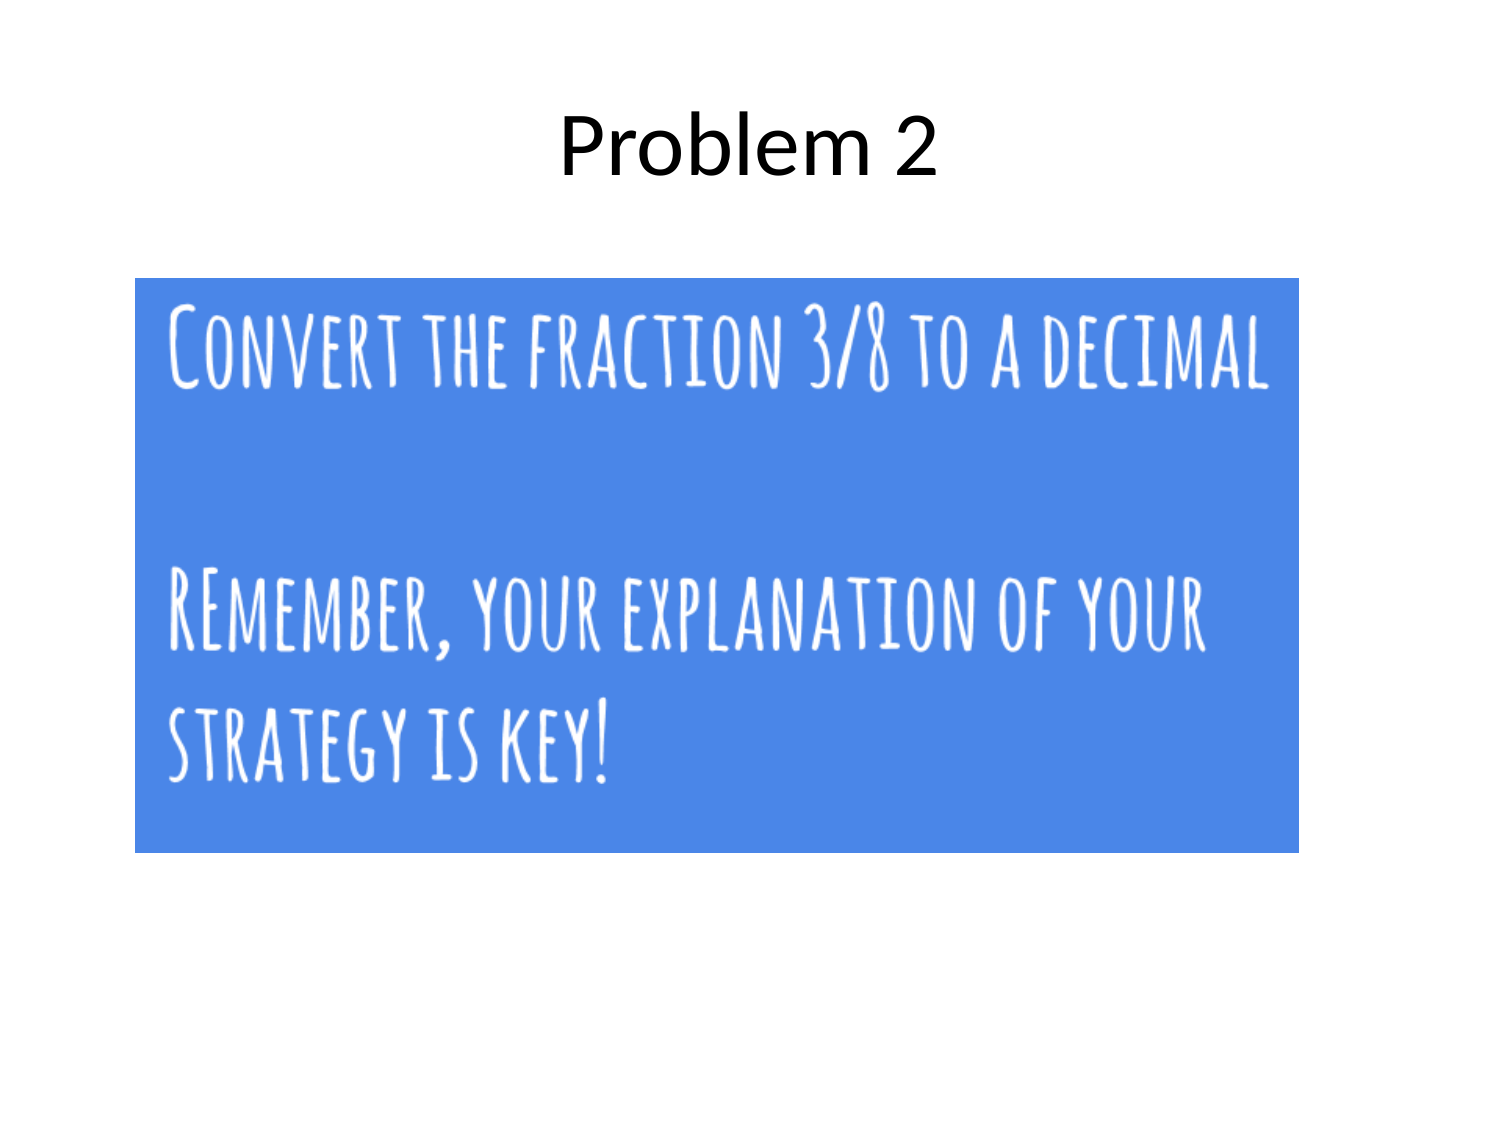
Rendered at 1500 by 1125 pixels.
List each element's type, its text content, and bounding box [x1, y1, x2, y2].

title Problem 2 [75, 45, 1425, 233]
picture [135, 278, 1299, 853]
